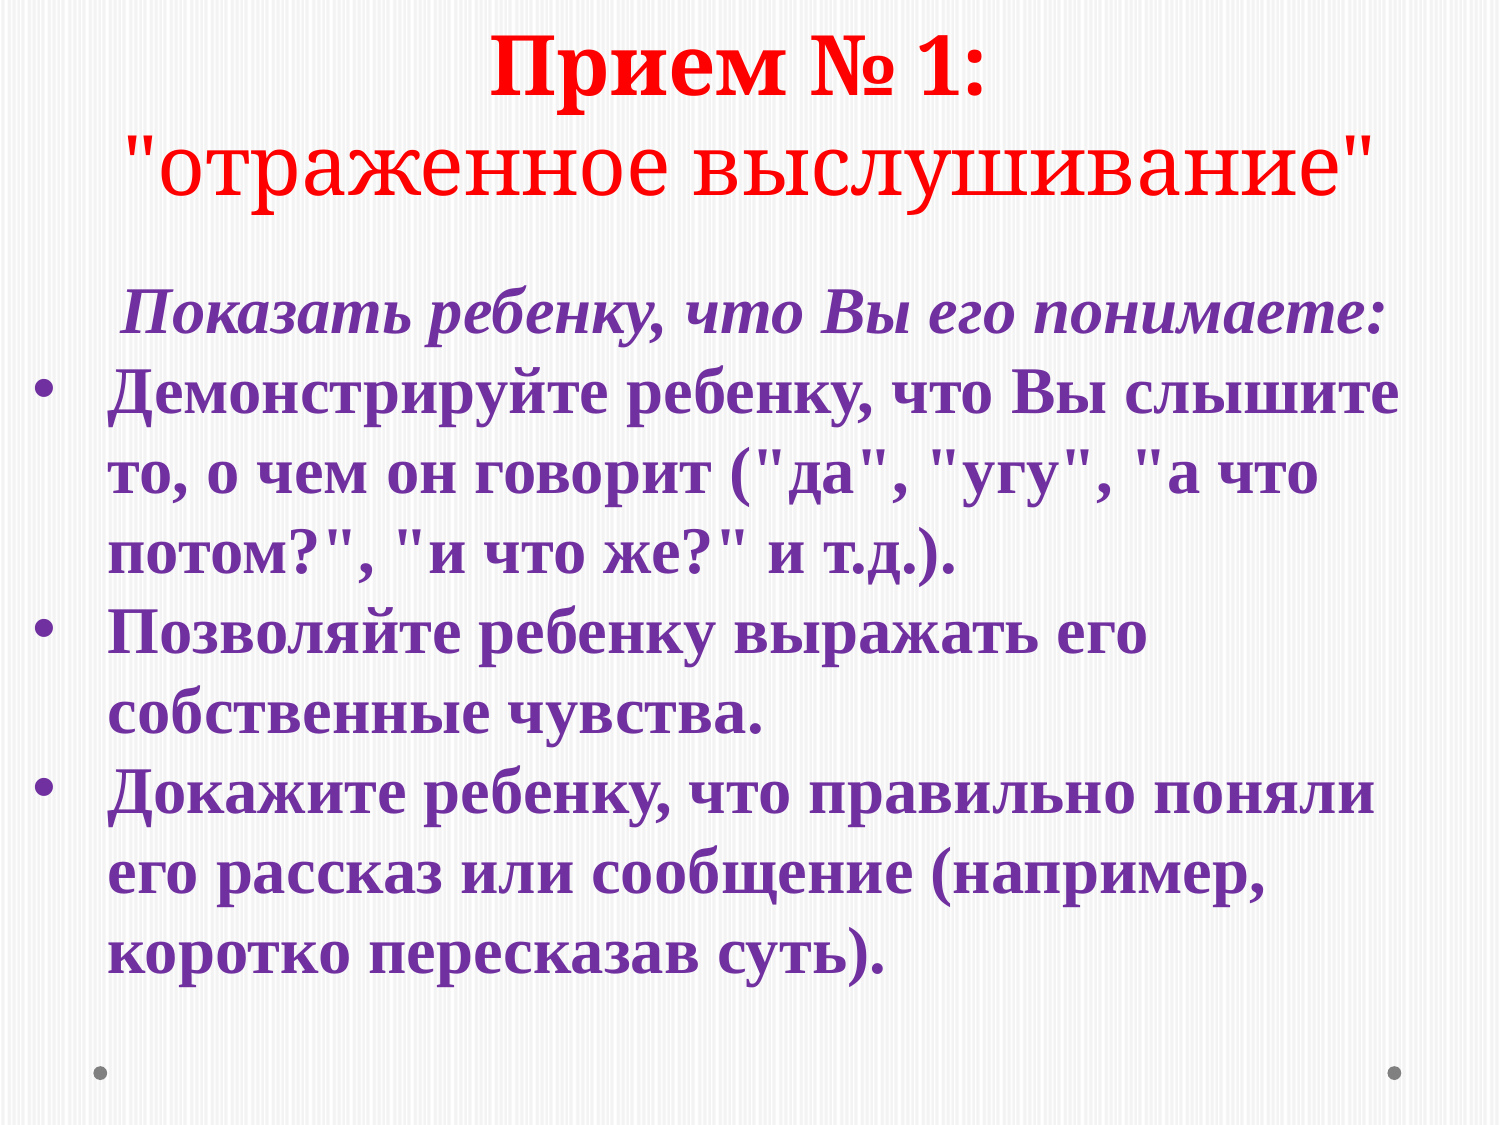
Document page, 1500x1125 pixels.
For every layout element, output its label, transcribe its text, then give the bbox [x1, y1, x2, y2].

title Прием № 1: "отраженное выслушивание" [75, 66, 1425, 220]
text_box Показать ребенку, что Вы его понимаете: Демонстрируйте ребенку, что Вы слышите то, о чем он говорит ("да", "угу", "а что потом?", "и что же?" и т.д.). Позволяйте ребенку выражать его собственные чувства. Докажите ребенку, что правильно поняли его рассказ или сообщение (например, коротко пересказав суть). [17, 259, 1471, 994]
